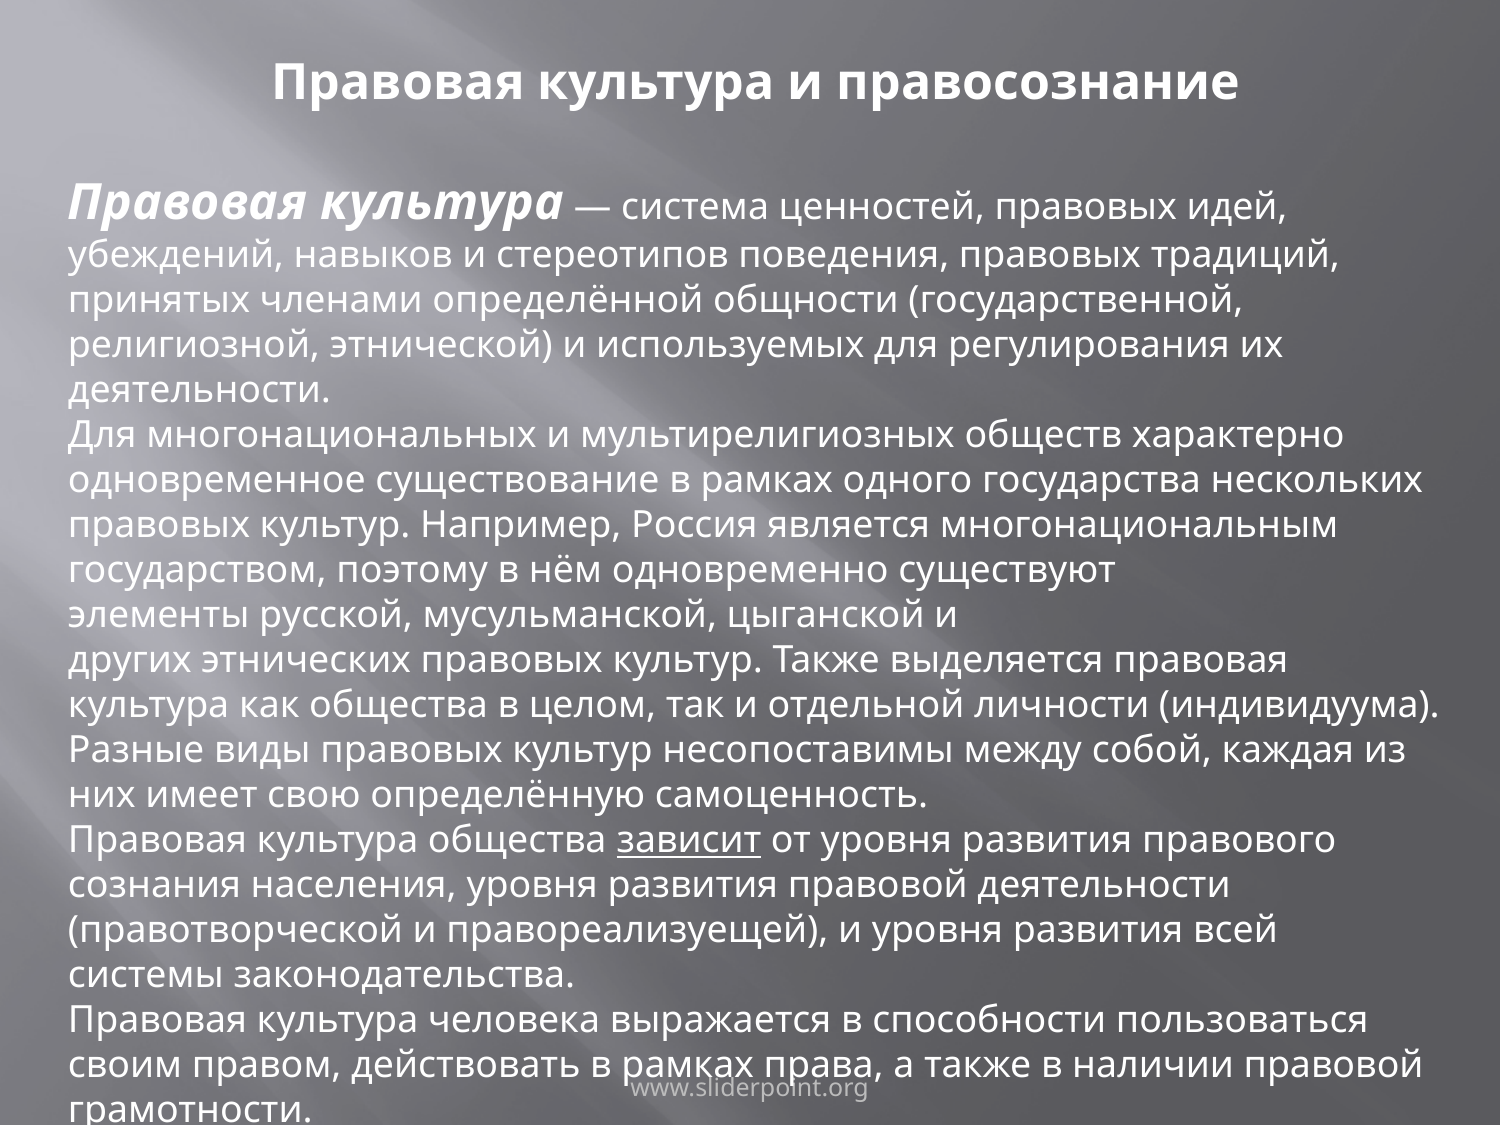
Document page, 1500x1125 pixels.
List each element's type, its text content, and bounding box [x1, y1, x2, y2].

footer www.sliderpoint.org [512, 1052, 988, 1113]
text_box Правовая культура и правосознание Правовая культура — система ценностей, правовых идей, убеждений, навыков и стереотипов поведения, правовых традиций, принятых членами определённой общности (государственной, религиозной, этнической) и используемых для регулирования их деятельности. Для многонациональных и мультирелигиозных обществ характерно одновременное существование в рамках одного государства нескольких правовых культур. Например, Россия является многонациональным государством, поэтому в нём одновременно существуют элементы русской, мусульманской, цыганской и других этнических правовых культур. Также выделяется правовая культура как общества в целом, так и отдельной личности (индивидуума). Разные виды правовых культур несопоставимы между собой, каждая из них имеет свою определённую самоценность. Правовая культура общества зависит от уровня развития правового сознания населения, уровня развития правовой деятельности (правотворческой и правореализуещей), и уровня развития всей системы законодательства. Правовая культура человека выражается в способности пользоваться своим правом, действовать в рамках права, а также в наличии правовой грамотности. Правосознание — форма субъективного восприятия правовых явлений людьми. Выделяют индивидуальное, групповое и общественное правосознание. Также оно делится на законоодобряющее, законопослушное и закононарушающее. [53, 42, 1459, 1125]
